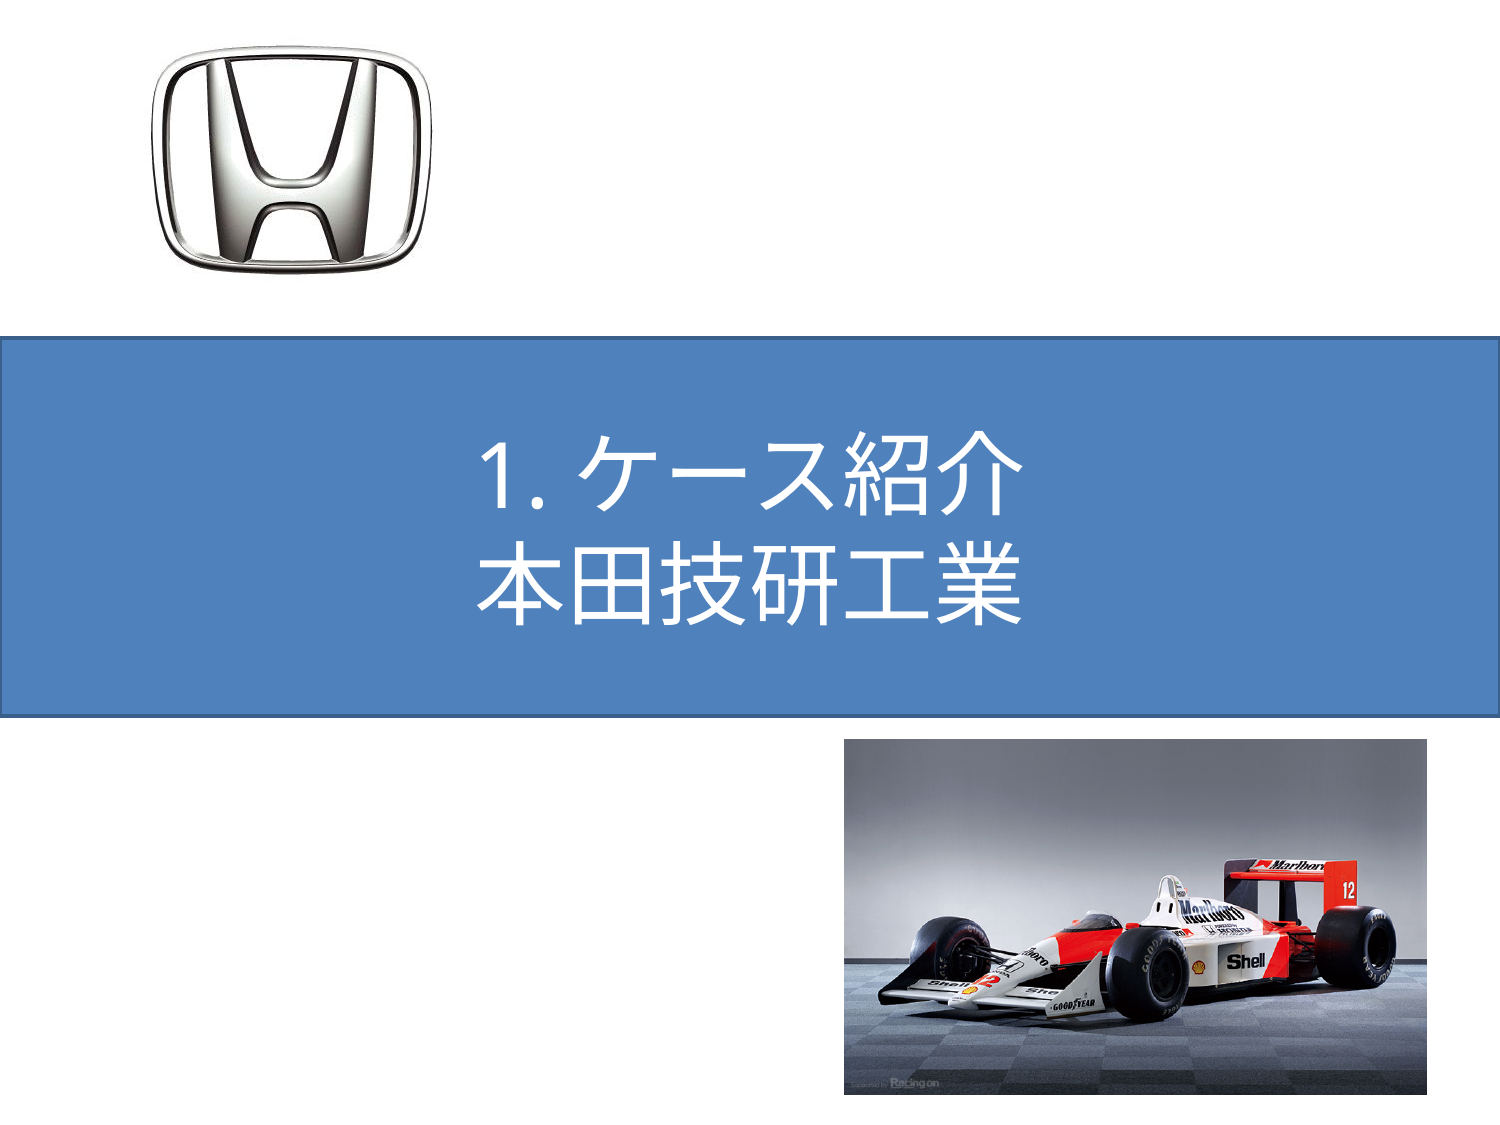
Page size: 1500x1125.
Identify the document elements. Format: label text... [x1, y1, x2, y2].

text_box 1.ケース紹介 本田技研工業 [0, 336, 1500, 718]
picture [111, 18, 472, 318]
picture [844, 739, 1427, 1096]
